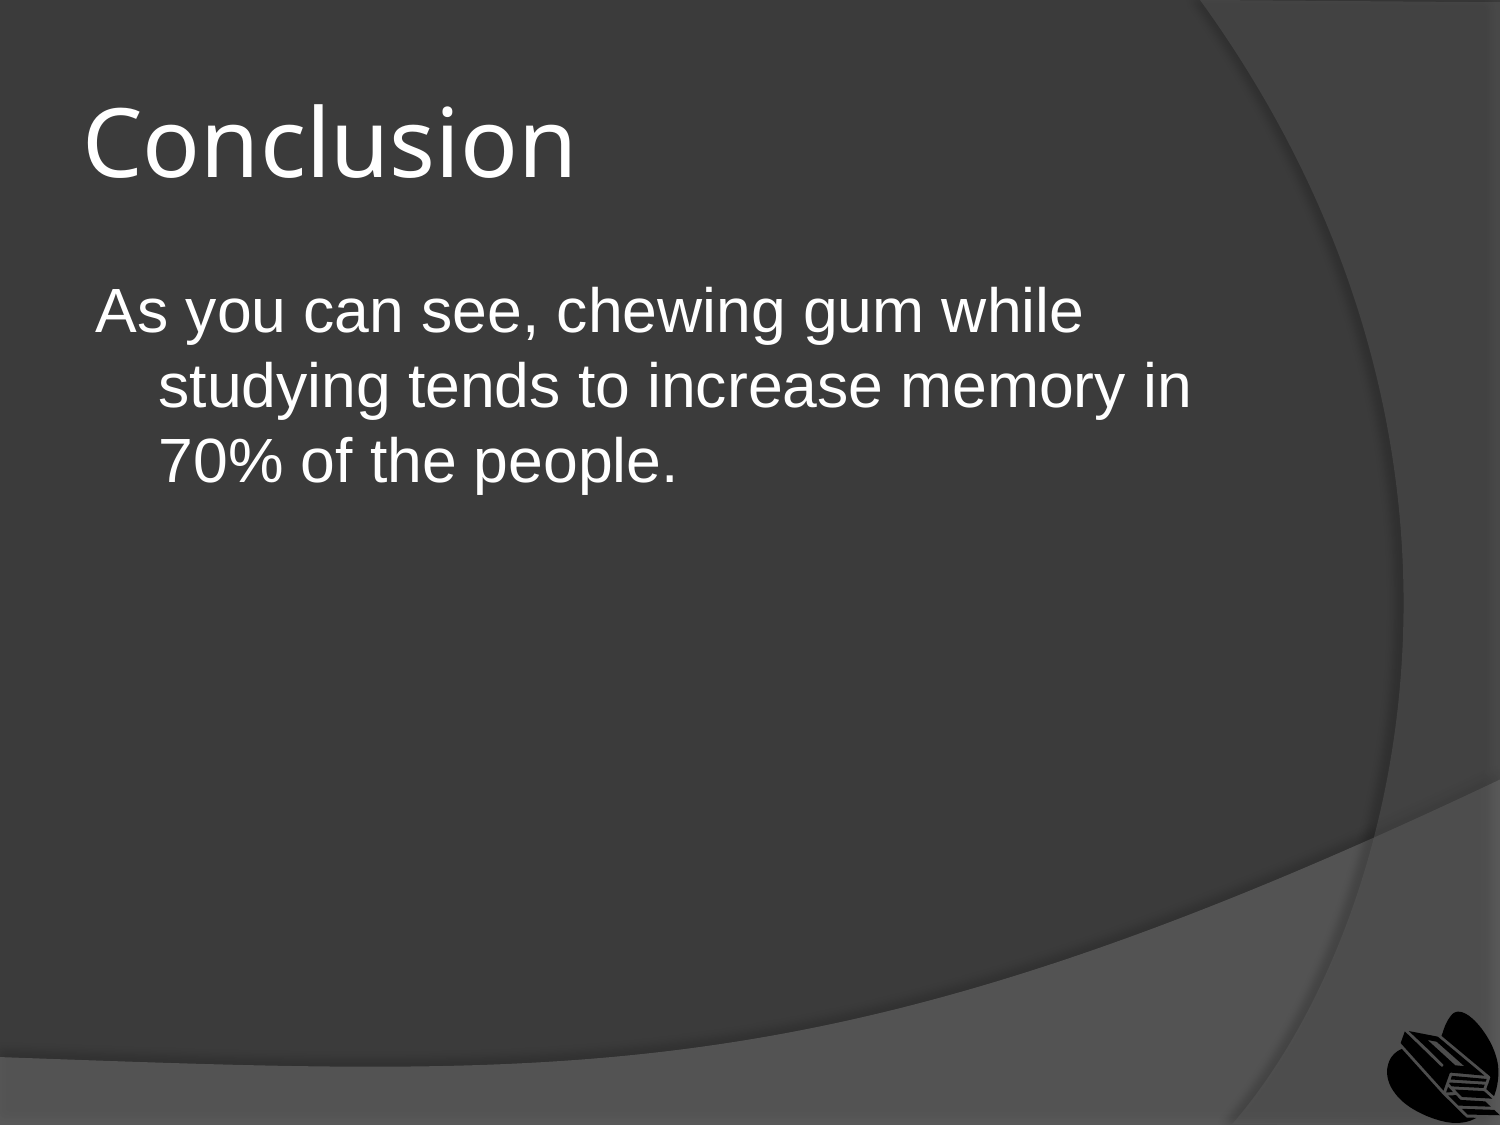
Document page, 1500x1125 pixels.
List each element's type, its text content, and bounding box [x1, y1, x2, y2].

title Conclusion [75, 45, 1300, 233]
list As you can see, chewing gum while studying tends to increase memory in 70% of the people. [75, 262, 1300, 1005]
